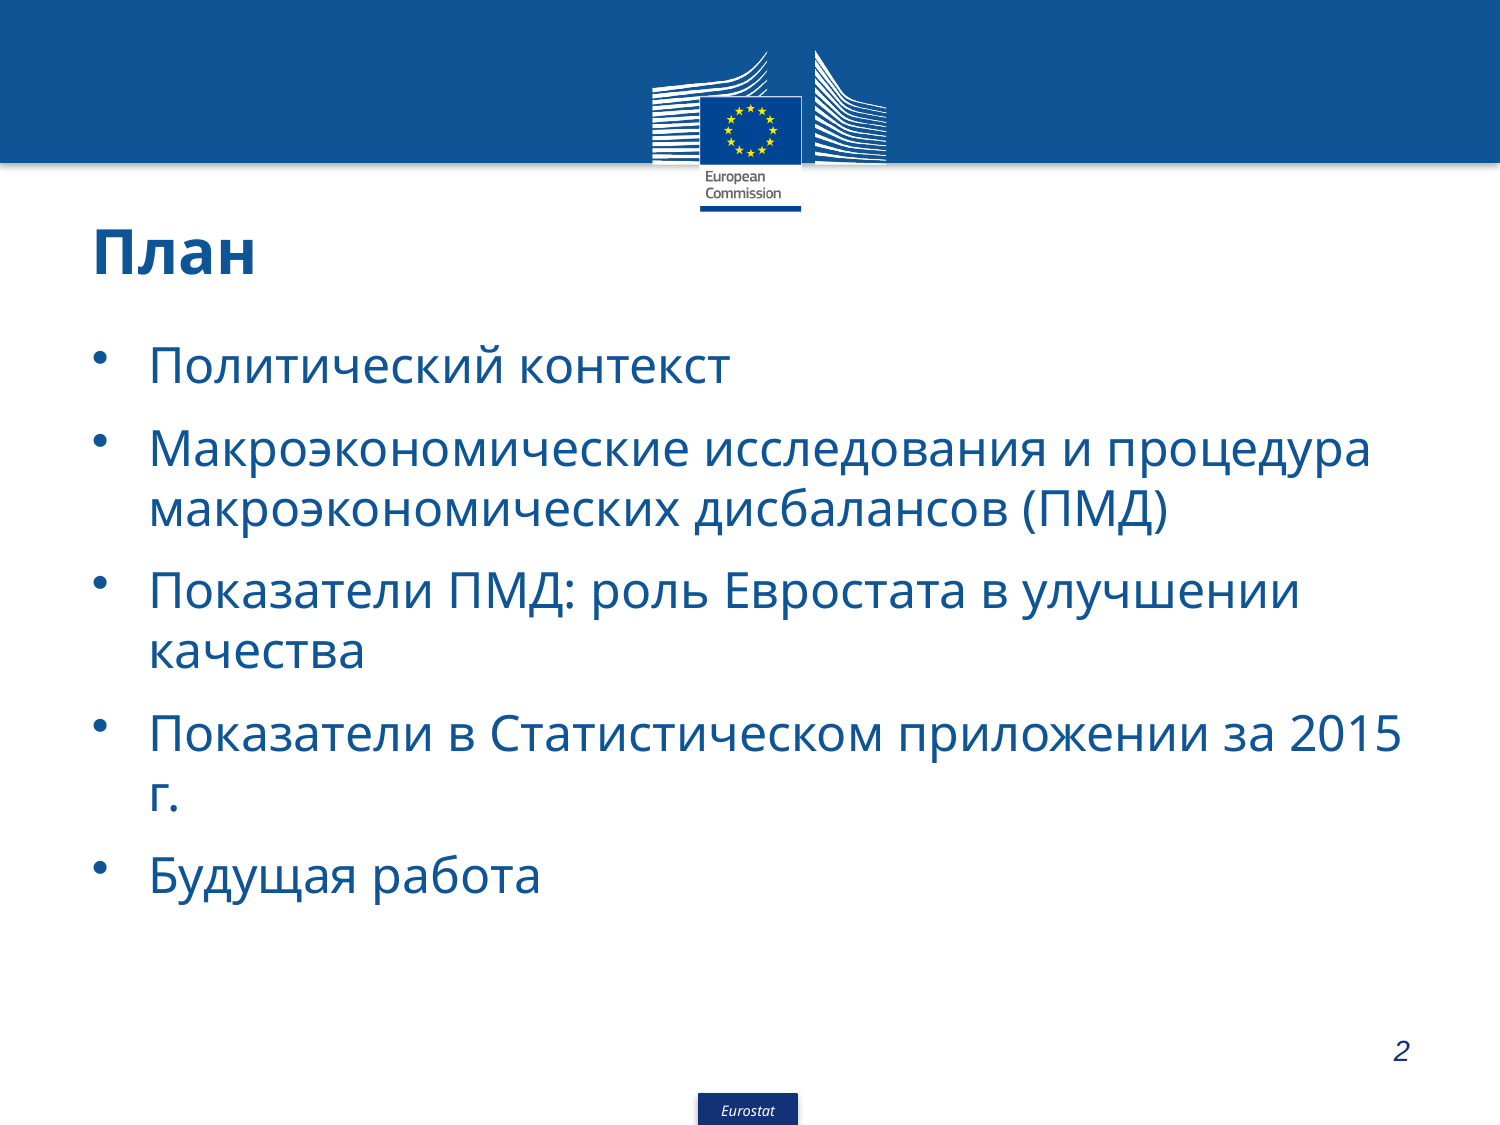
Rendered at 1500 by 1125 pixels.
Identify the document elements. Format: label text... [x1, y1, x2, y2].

slide_number 2 [1074, 1024, 1426, 1103]
list Политический контекст Макроэкономические исследования и процедура макроэкономических дисбалансов (ПМД) Показатели ПМД: роль Евростата в улучшении качества Показатели в Статистическом приложении за 2015 г. Будущая работа [76, 326, 1427, 994]
title План [76, 172, 1427, 326]
